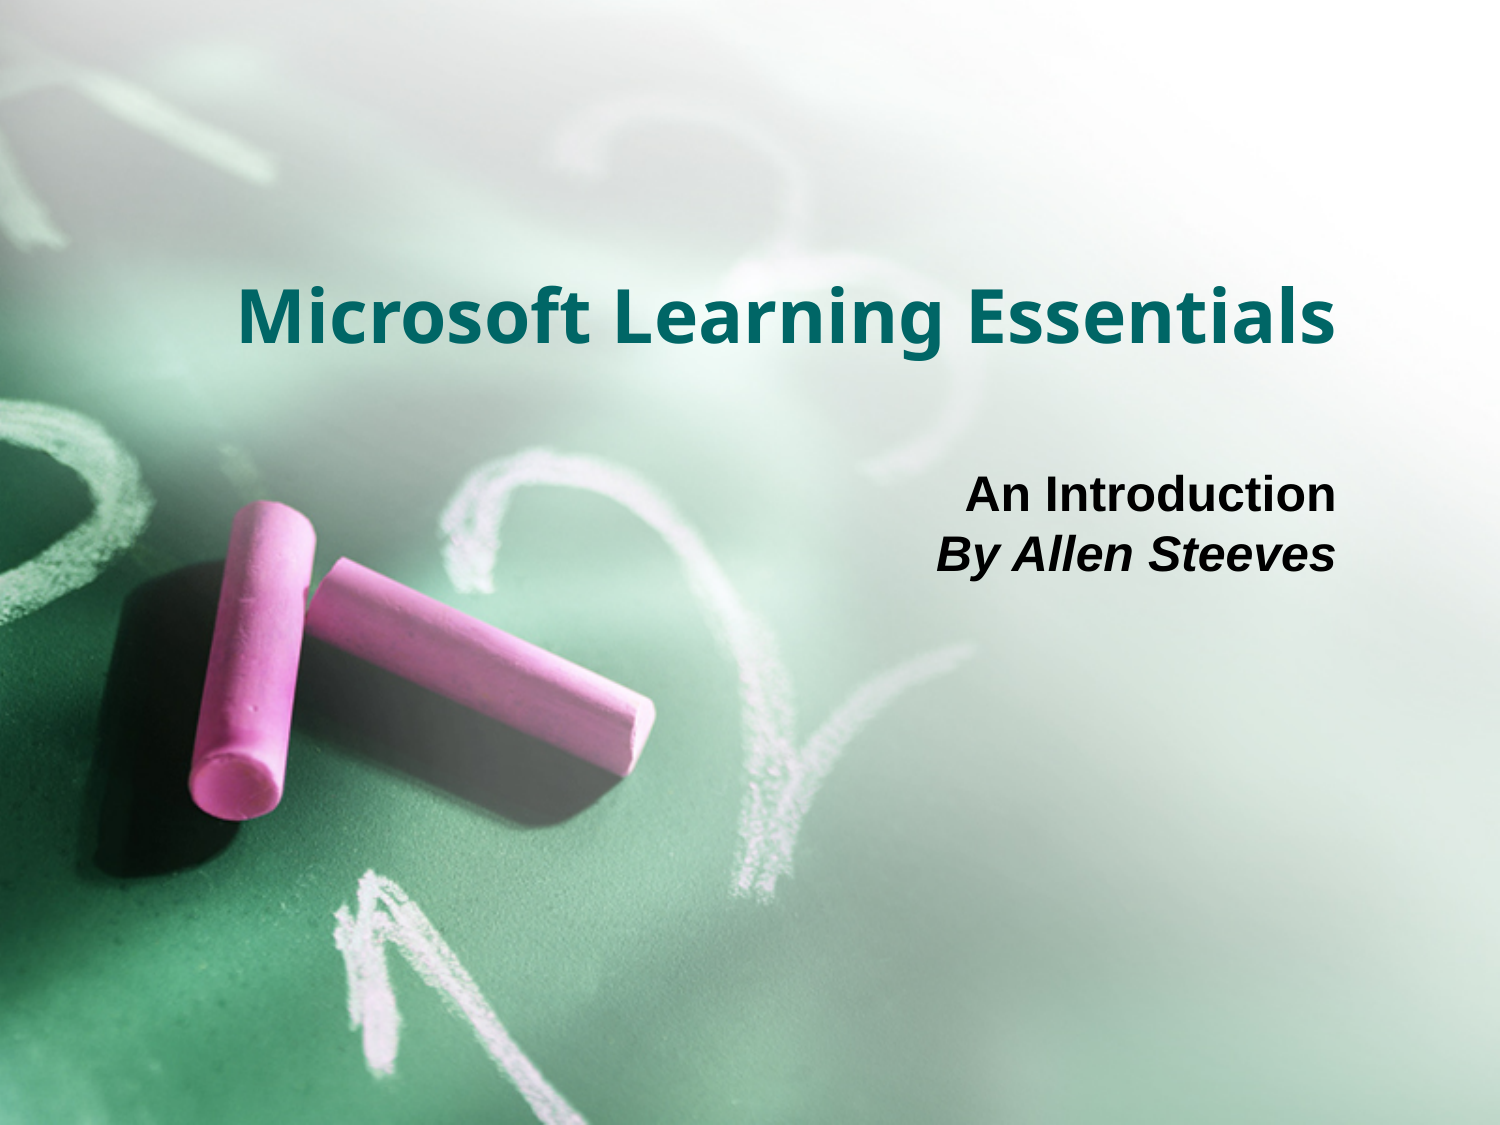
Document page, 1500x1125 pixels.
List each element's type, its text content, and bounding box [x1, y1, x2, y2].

title Microsoft Learning Essentials [133, 219, 1353, 408]
picture [0, 0, 1500, 1125]
subtitle An Introduction By Allen Steeves [490, 453, 1353, 637]
